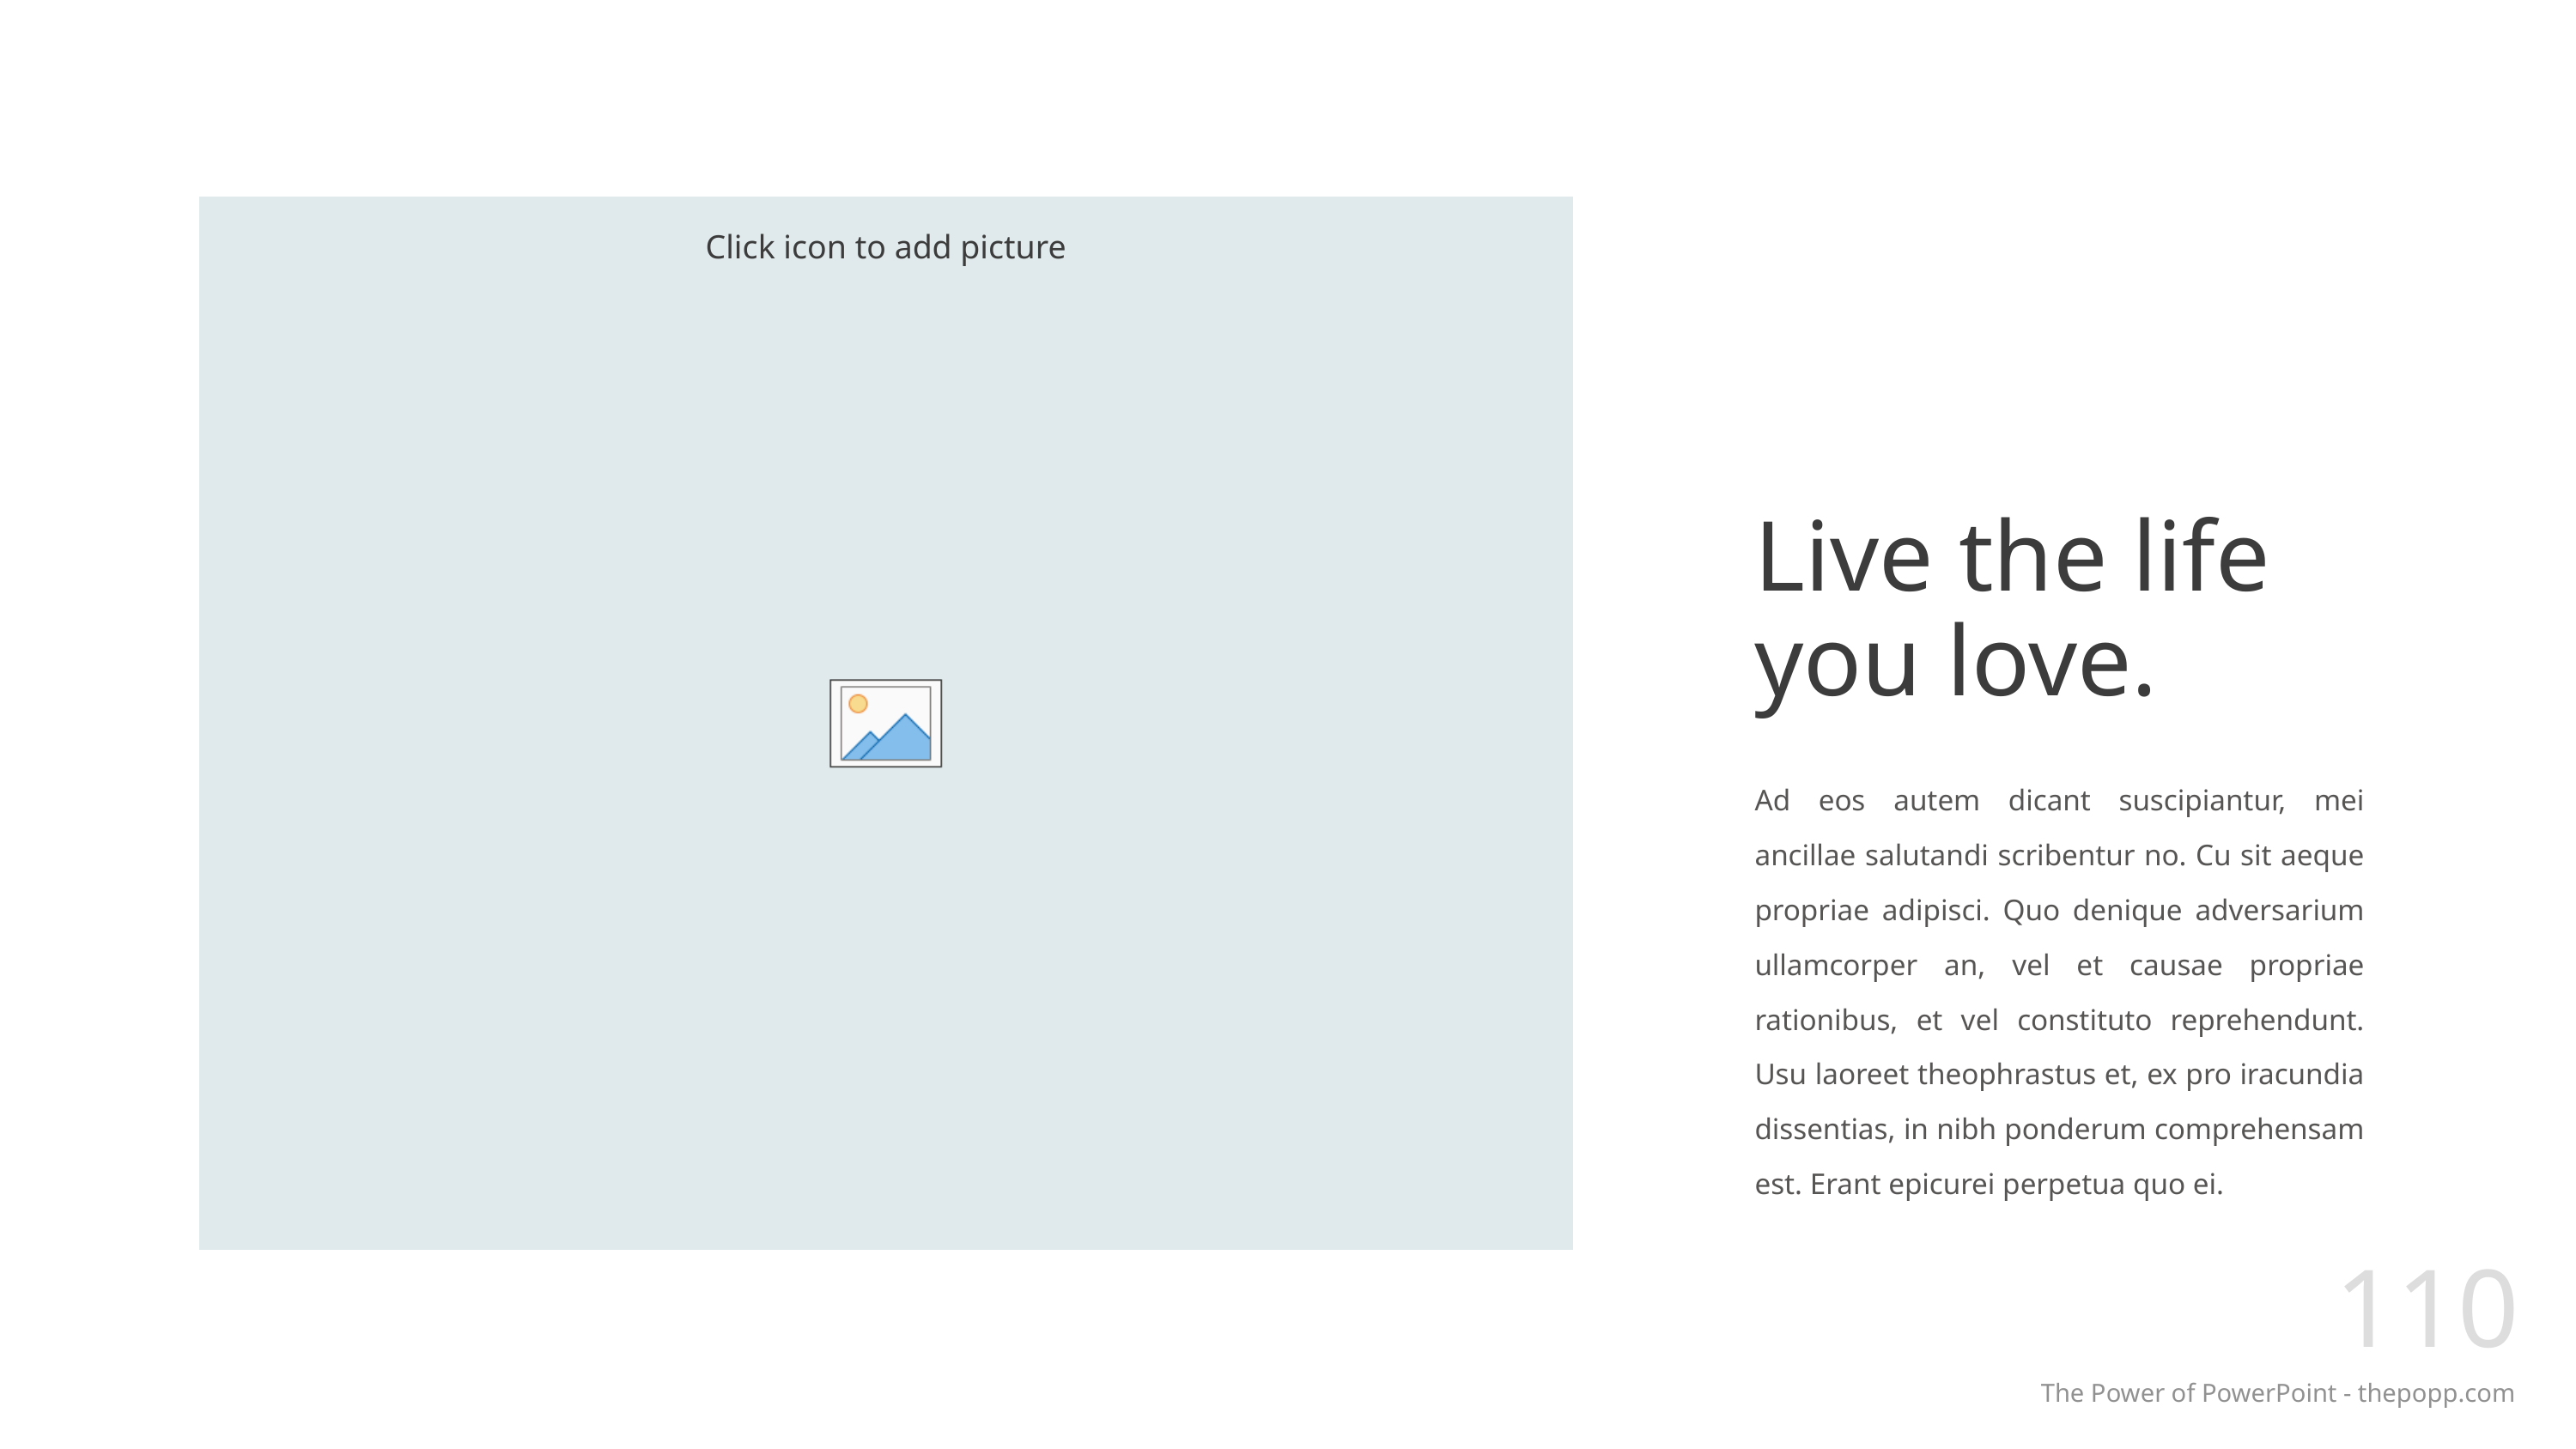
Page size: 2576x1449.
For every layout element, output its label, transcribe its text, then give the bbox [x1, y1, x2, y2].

list Ad eos autem dicant suscipiantur, mei ancillae salutandi scribentur no. Cu sit aeque propriae adipisci. Quo denique adversarium ullamcorper an, vel et causae propriae rationibus, et vel constituto reprehendunt. Usu laoreet theophrastus et, ex pro iracundia dissentias, in nibh ponderum comprehensam est. Erant epicurei perpetua quo ei. [1741, 755, 2379, 1251]
picture [198, 197, 1574, 1251]
slide_number 110 [2150, 1250, 2532, 1393]
title Live the life you love. [1741, 298, 2379, 724]
footer The Power of PowerPoint - thepopp.com [1573, 1354, 2529, 1432]
